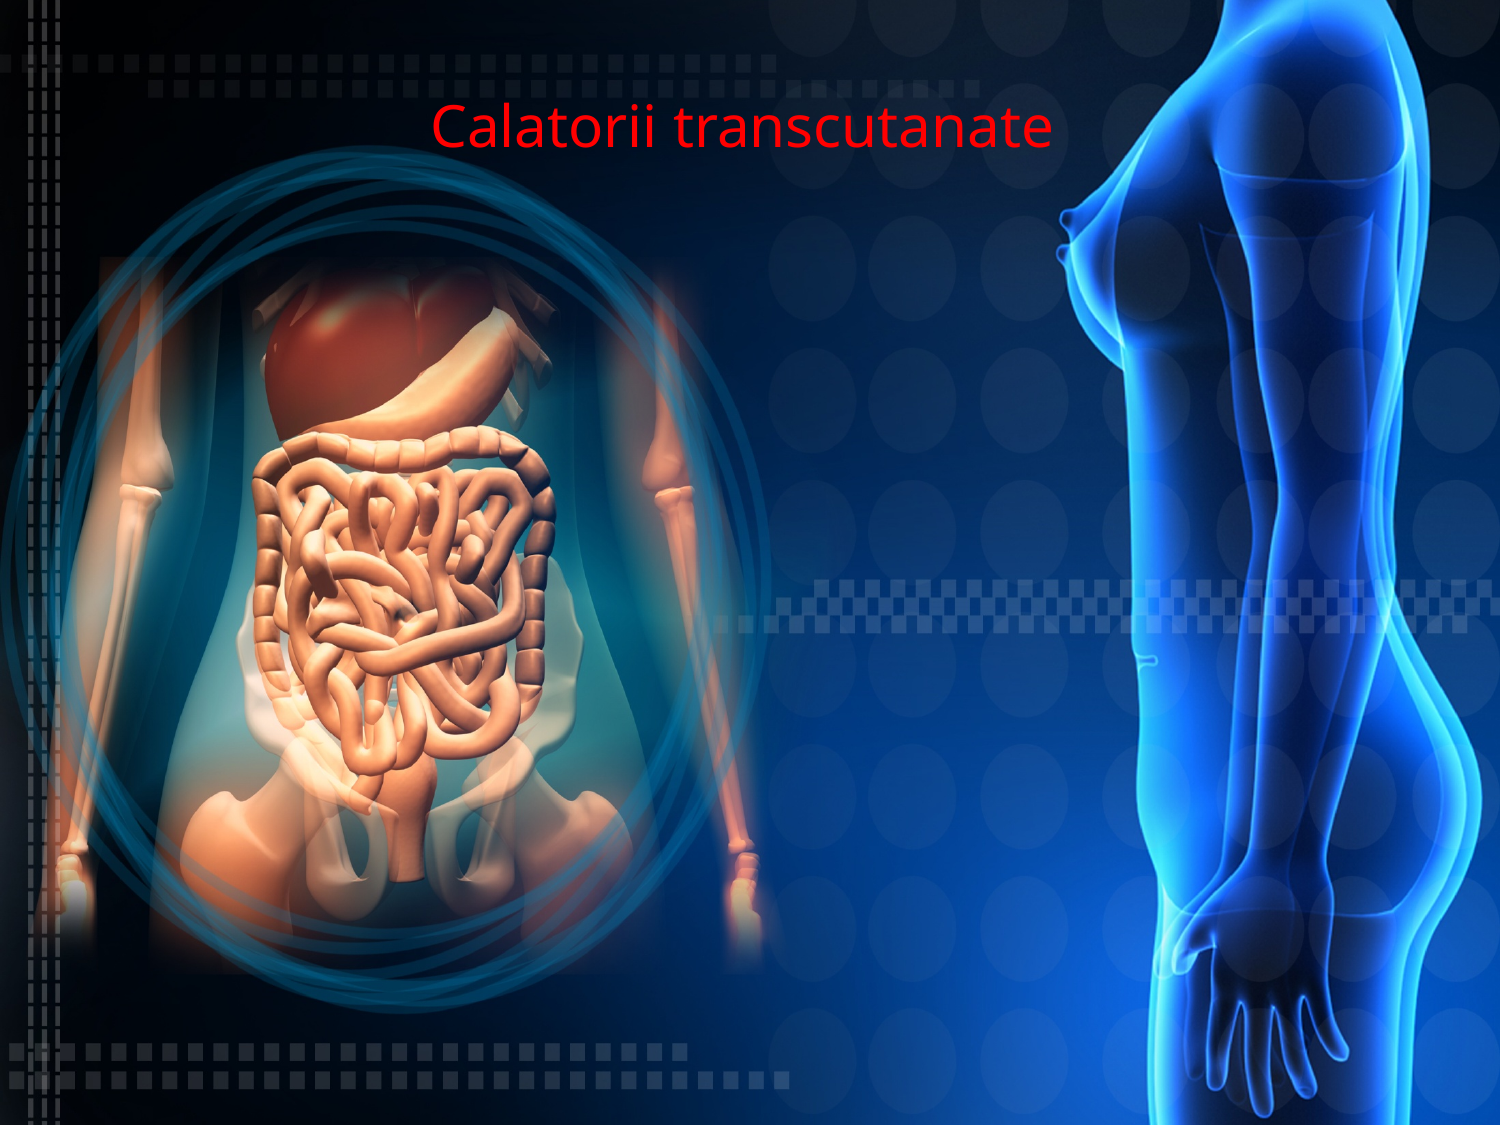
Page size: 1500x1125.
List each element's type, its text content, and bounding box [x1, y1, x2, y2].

subtitle Calatorii transcutanate [0, 0, 1500, 1125]
